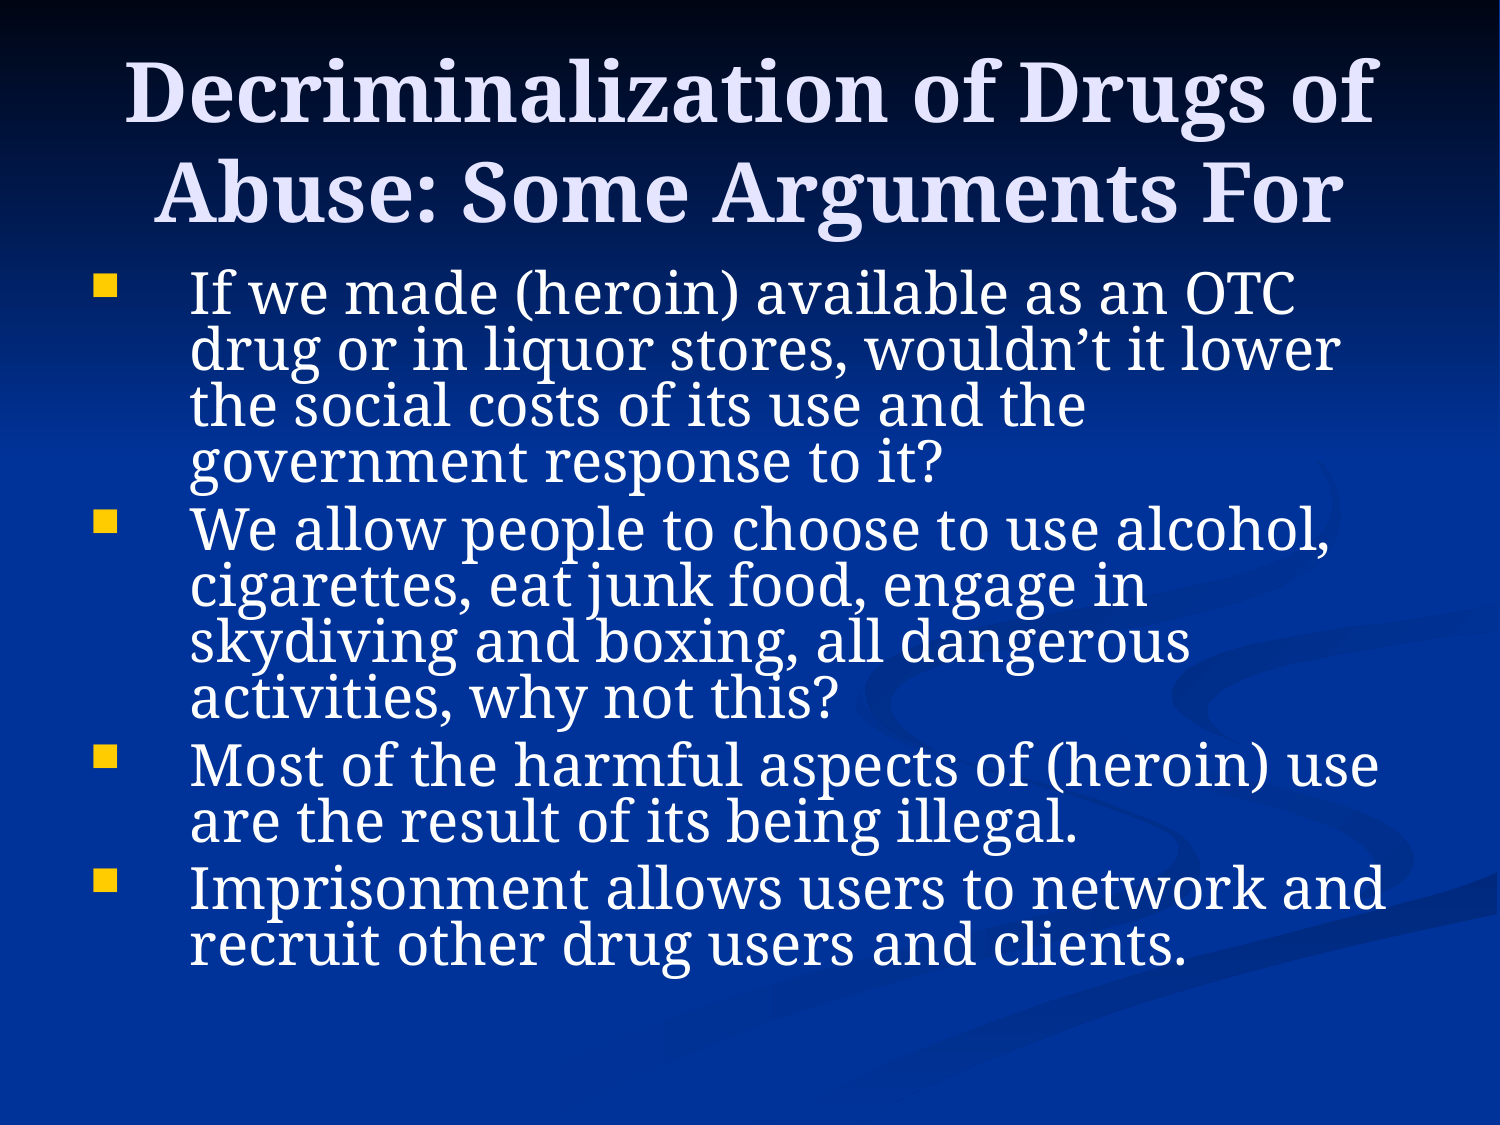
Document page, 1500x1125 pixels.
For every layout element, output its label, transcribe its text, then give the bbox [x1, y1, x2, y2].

list If we made (heroin) available as an OTC drug or in liquor stores, wouldn’t it lower the social costs of its use and the government response to it? We allow people to choose to use alcohol, cigarettes, eat junk food, engage in skydiving and boxing, all dangerous activities, why not this? Most of the harmful aspects of (heroin) use are the result of its being illegal. Imprisonment allows users to network and recruit other drug users and clients. [74, 262, 1426, 1006]
title Decriminalization of Drugs of Abuse: Some Arguments For [74, 44, 1426, 233]
